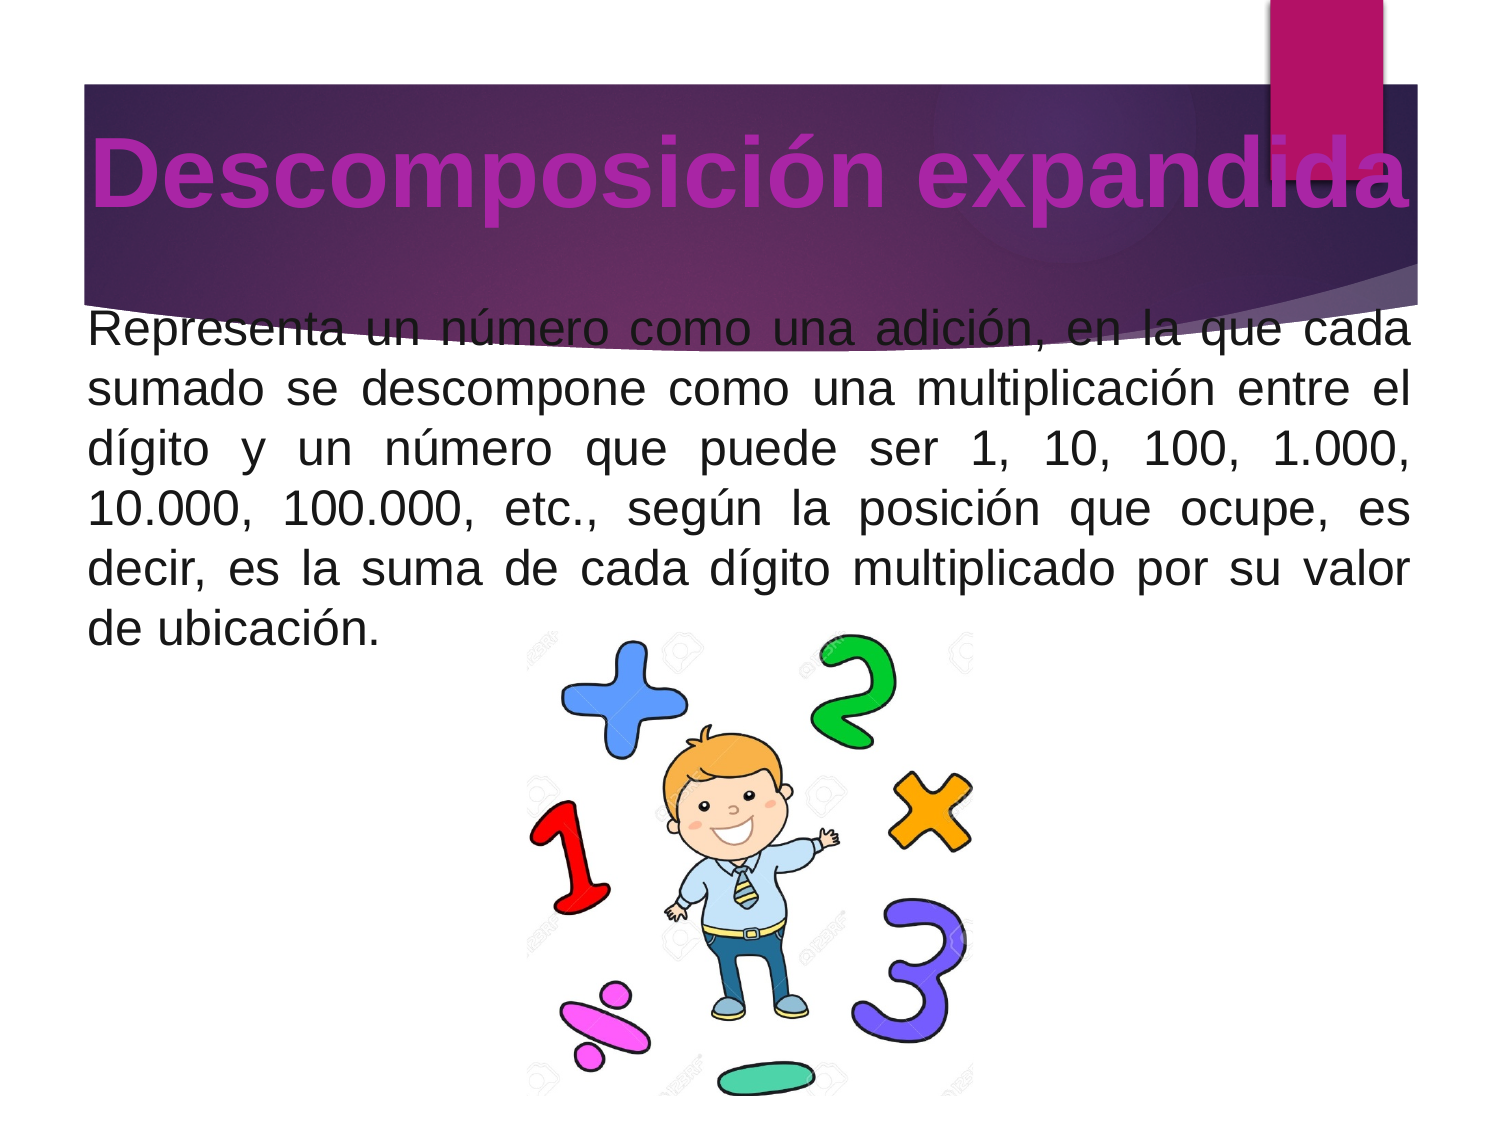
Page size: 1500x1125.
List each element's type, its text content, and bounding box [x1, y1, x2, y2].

picture [526, 631, 974, 1096]
text_box Descomposición expandida [74, 100, 1426, 236]
text_box Representa un número como una adición, en la que cada sumado se descompone como una multiplicación entre el dígito y un número que puede ser 1, 10, 100, 1.000, 10.000, 100.000, etc., según la posición que ocupe, es decir, es la suma de cada dígito multiplicado por su valor de ubicación. [72, 288, 1427, 663]
